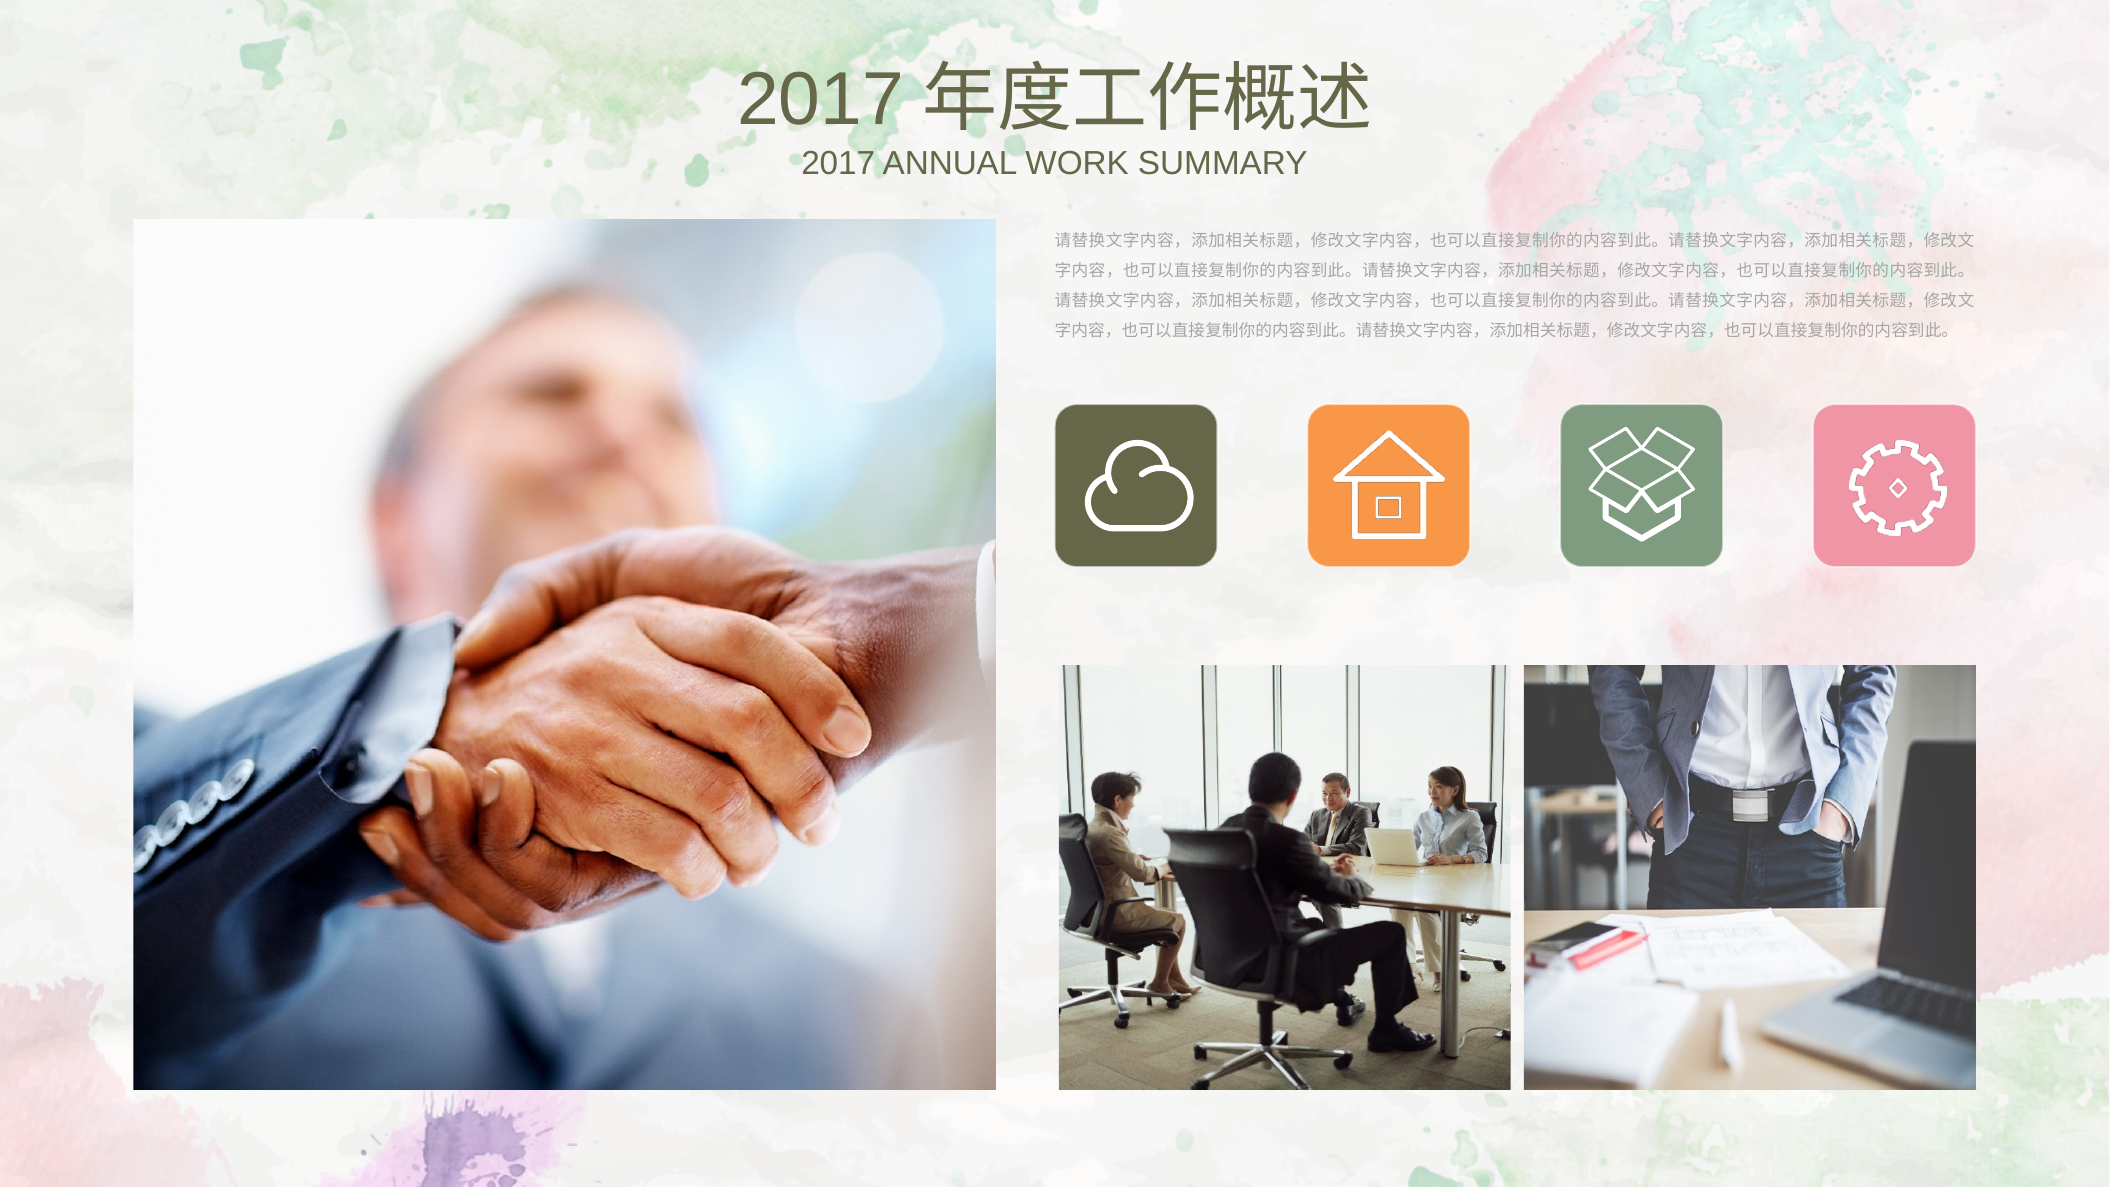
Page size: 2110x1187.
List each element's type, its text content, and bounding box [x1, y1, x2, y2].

text_box 请替换文字内容，添加相关标题，修改文字内容，也可以直接复制你的内容到此。请替换文字内容，添加相关标题，修改文字内容，也可以直接复制你的内容到此。请替换文字内容，添加相关标题，修改文字内容，也可以直接复制你的内容到此。请替换文字内容，添加相关标题，修改文字内容，也可以直接复制你的内容到此。请替换文字内容，添加相关标题，修改文字内容，也可以直接复制你的内容到此。请替换文字内容，添加相关标题，修改文字内容，也可以直接复制你的内容到此。 [1054, 219, 1976, 340]
picture [0, 0, 2110, 1187]
text_box [1523, 664, 1977, 1090]
text_box [132, 219, 997, 1090]
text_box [1812, 404, 1976, 568]
text_box 2017年度工作概述 [703, 49, 1407, 140]
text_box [1307, 404, 1471, 568]
text_box 2017 ANNUAL WORK SUMMARY [765, 141, 1344, 182]
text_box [1054, 404, 1218, 568]
text_box [1058, 664, 1512, 1090]
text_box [1560, 404, 1724, 568]
